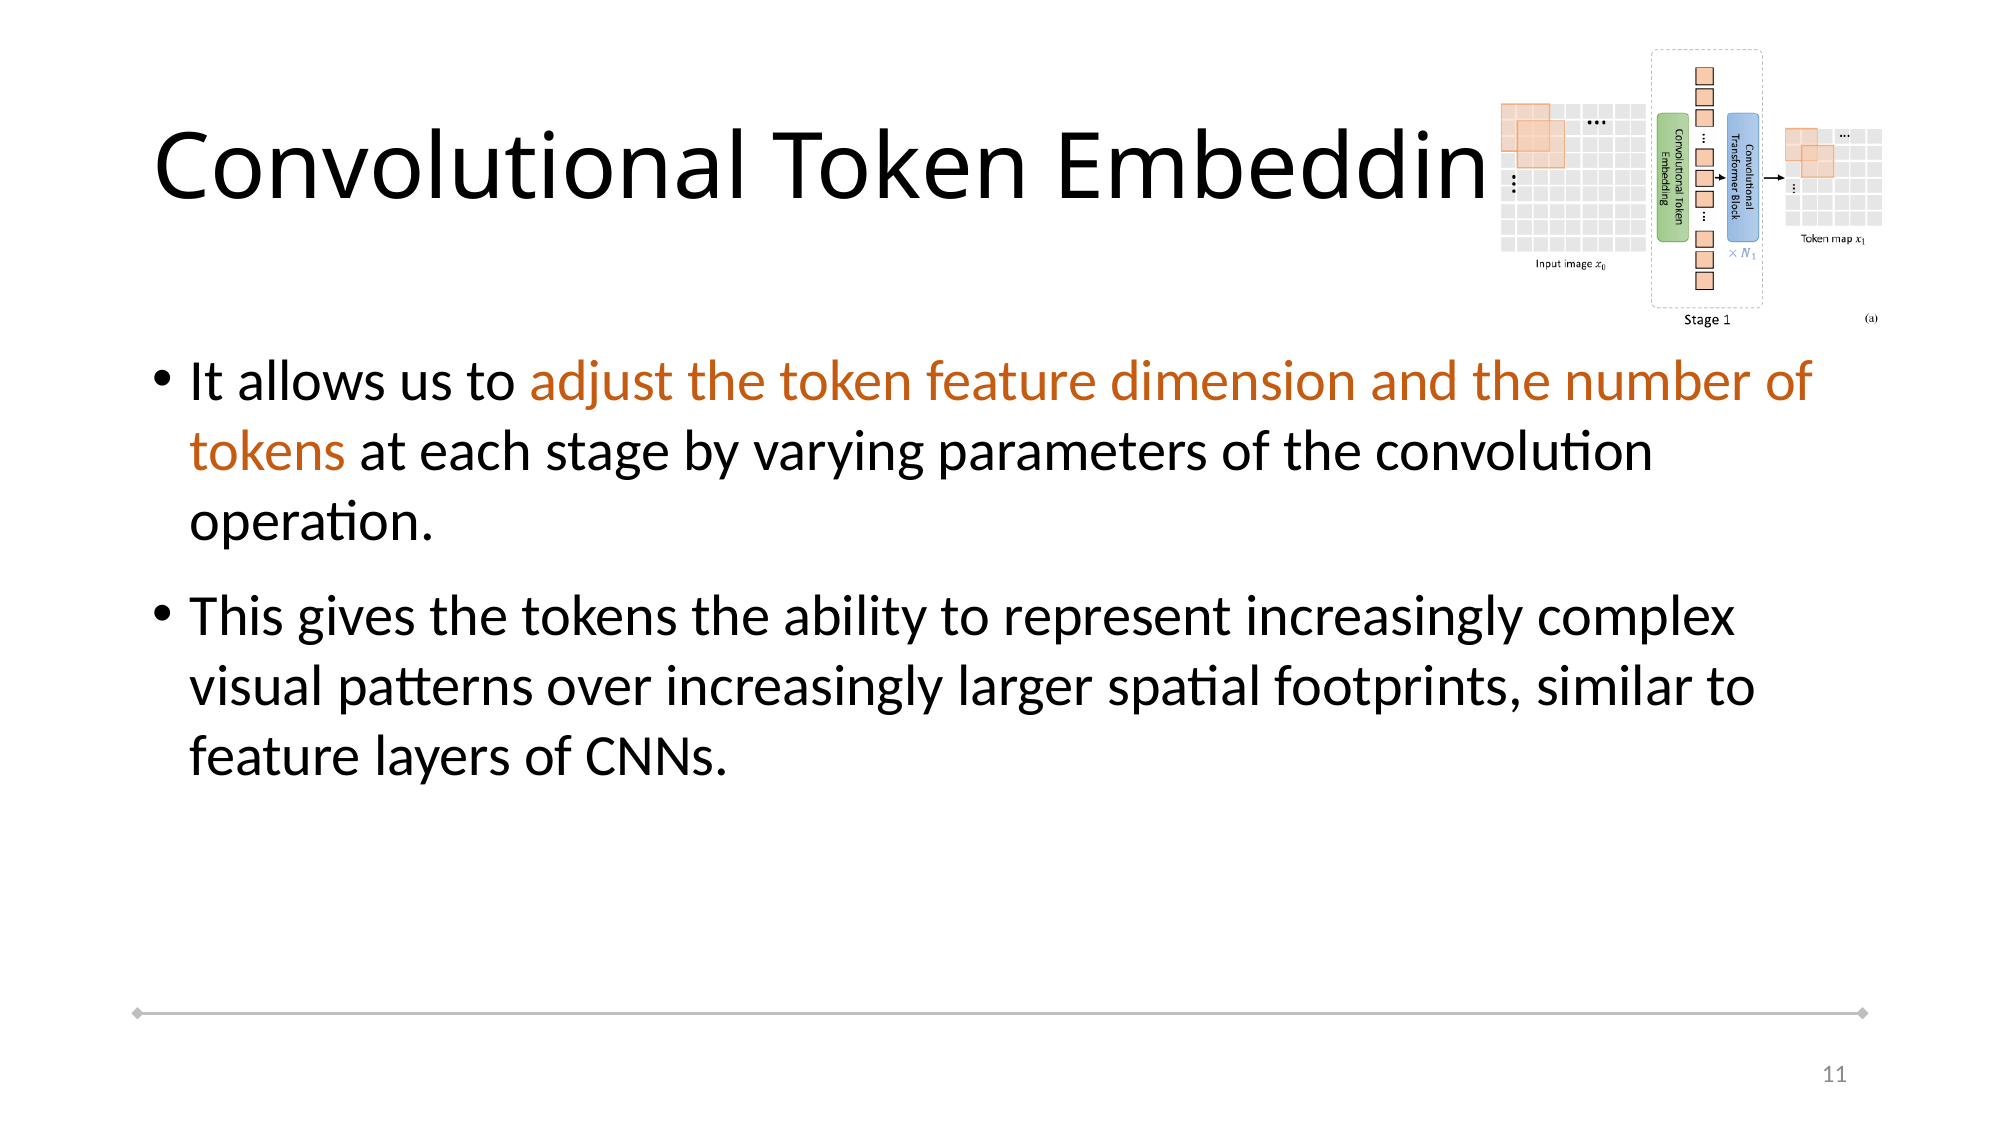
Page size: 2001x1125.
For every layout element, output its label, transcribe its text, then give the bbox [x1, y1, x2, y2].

picture [1482, 22, 1883, 336]
list It allows us to adjust the token feature dimension and the number of tokens at each stage by varying parameters of the convolution operation. This gives the tokens the ability to represent increasingly complex visual patterns over increasingly larger spatial footprints, similar to feature layers of CNNs. [137, 335, 1863, 1012]
title Convolutional Token Embedding [137, 59, 1482, 278]
slide_number 11 [1412, 1042, 1863, 1103]
